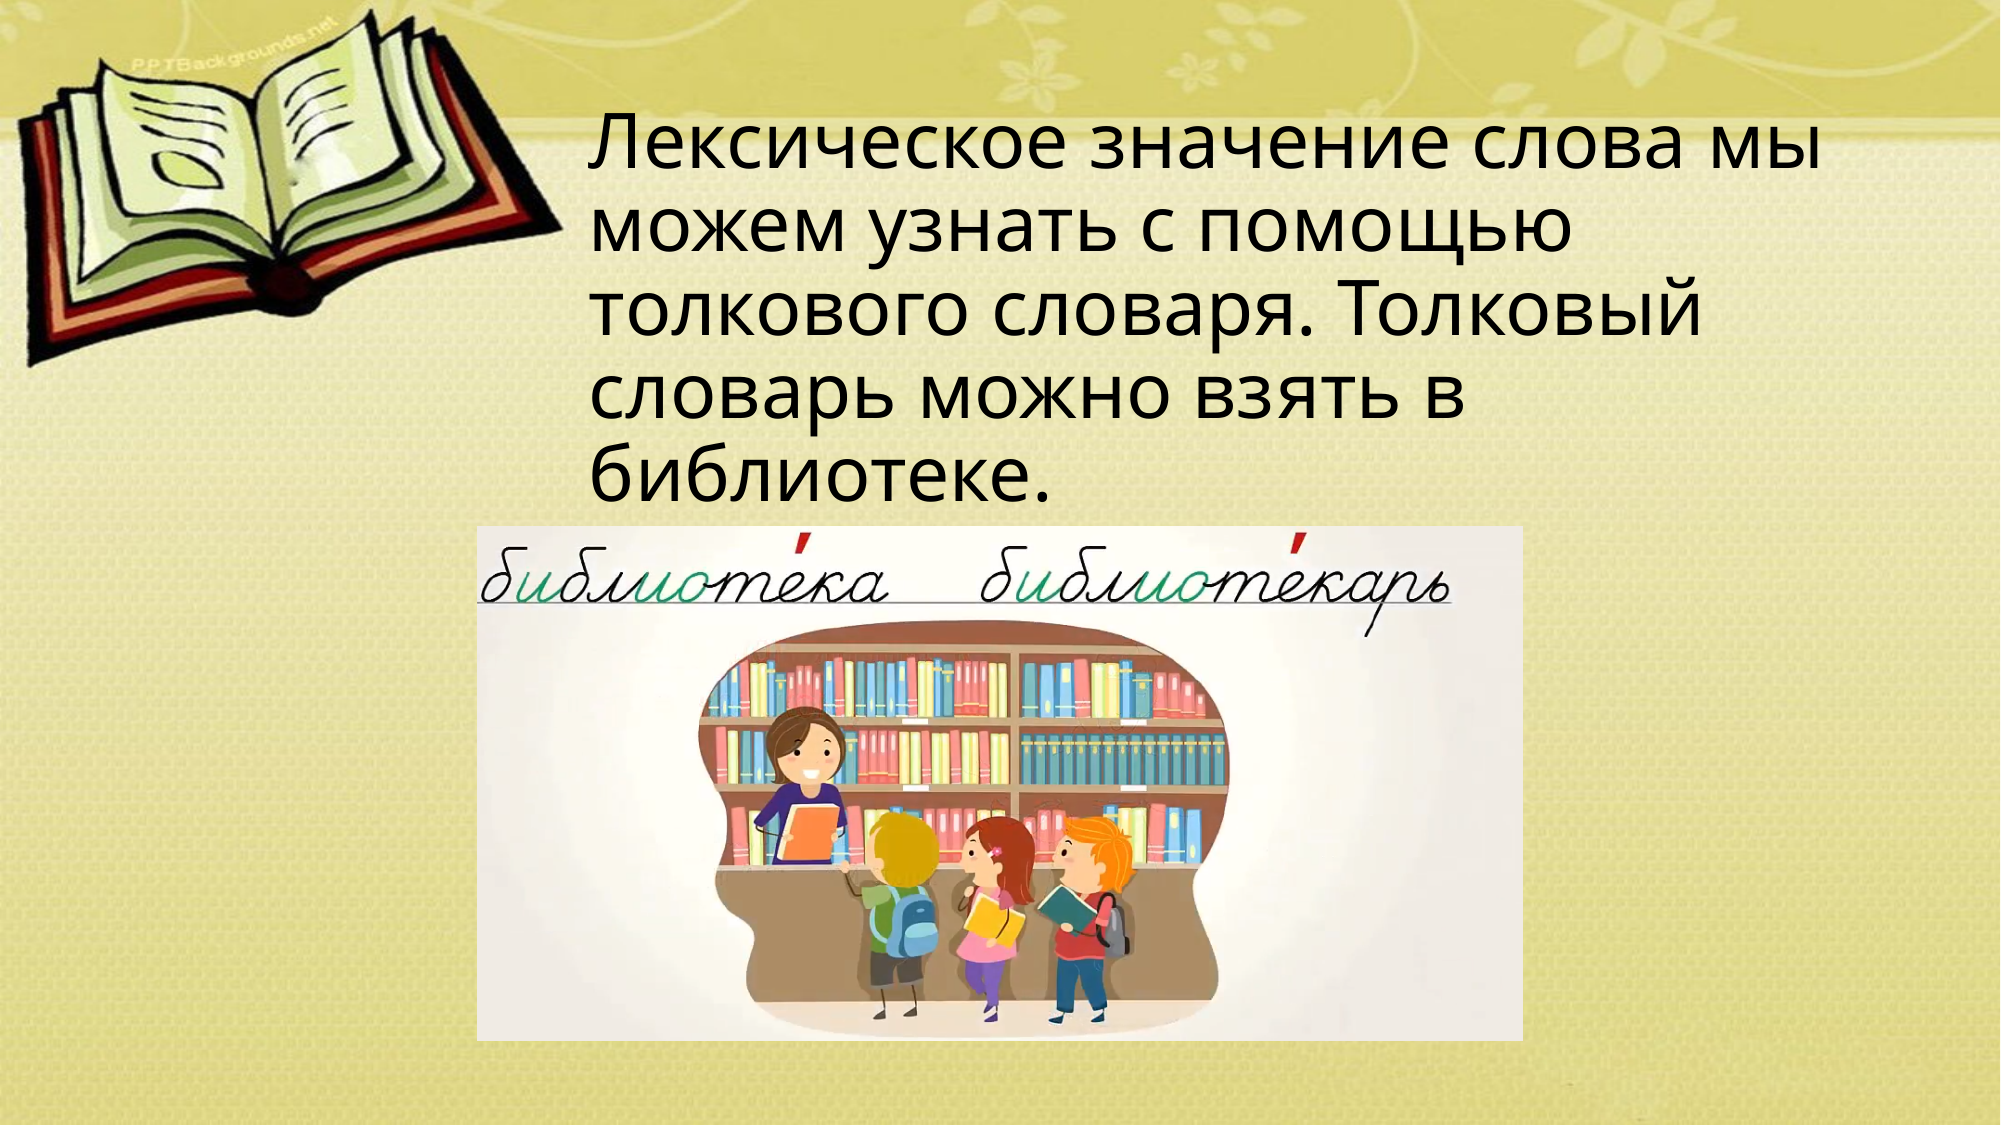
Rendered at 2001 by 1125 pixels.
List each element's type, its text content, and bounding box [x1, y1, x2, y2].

title Лексическое значение слова мы можем узнать с помощью толкового словаря. Толковый словарь можно взять в библиотеке. [573, 93, 1864, 527]
picture [0, 0, 2001, 1125]
